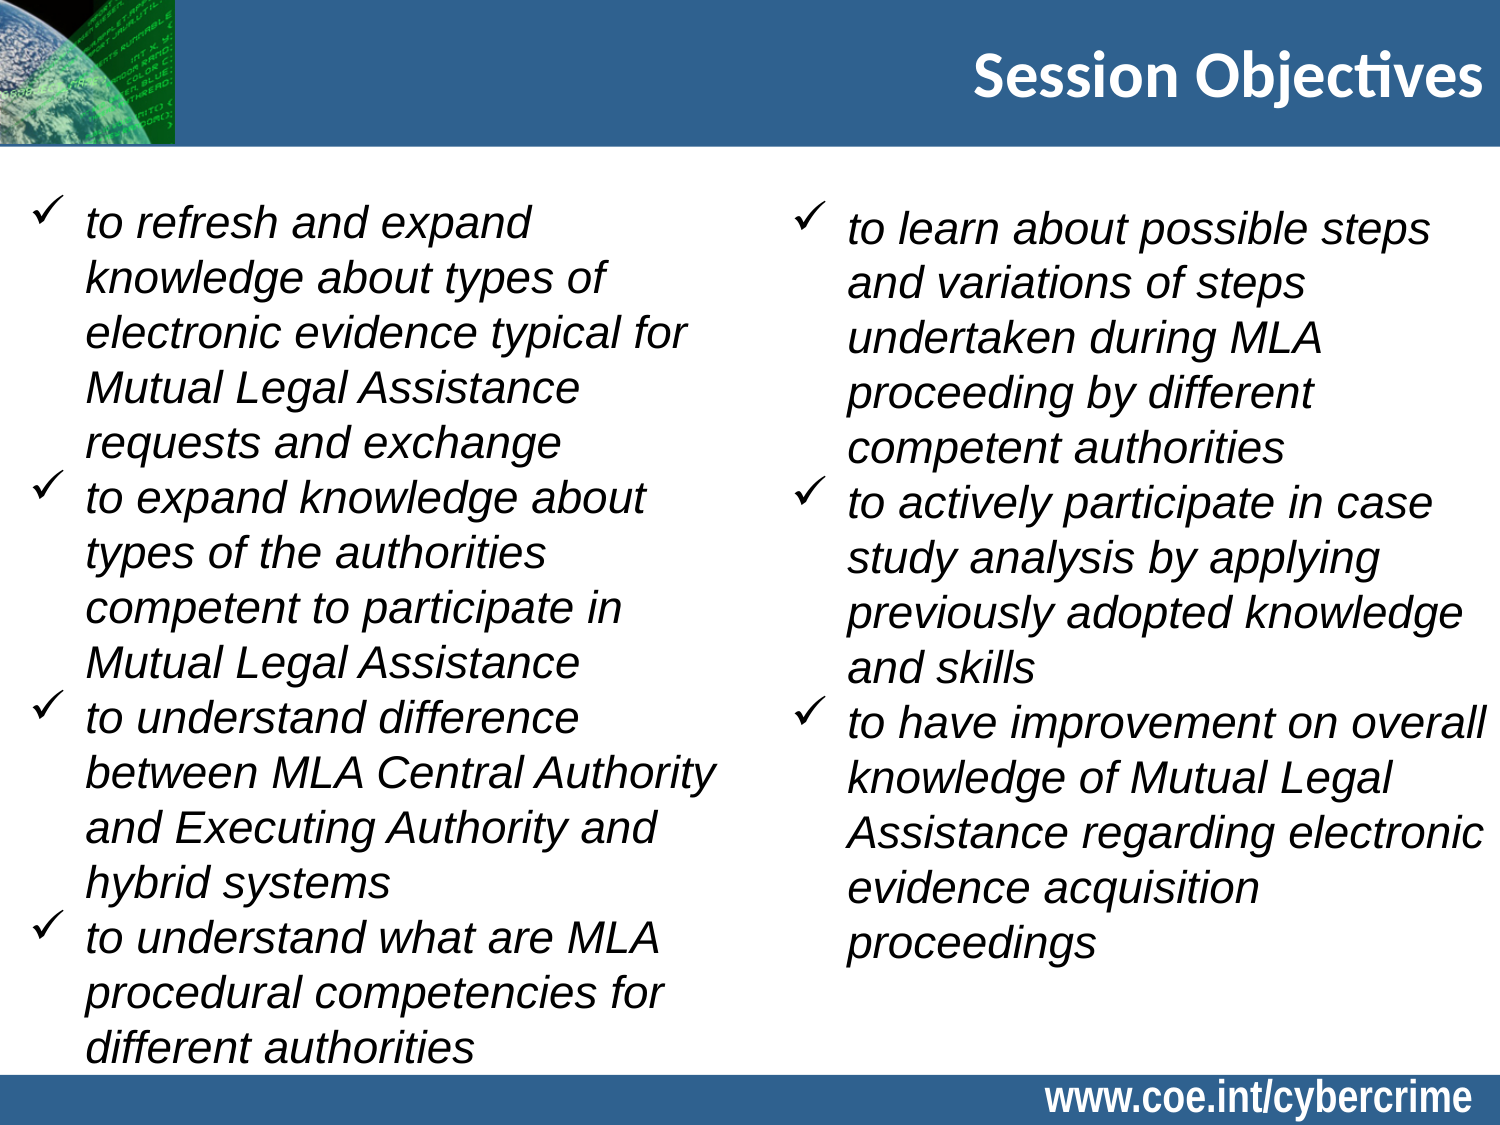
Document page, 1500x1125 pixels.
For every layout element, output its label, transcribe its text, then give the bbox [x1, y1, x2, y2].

text_box to refresh and expand knowledge about types of electronic evidence typical for Mutual Legal Assistance requests and exchange to expand knowledge about types of the authorities competent to participate in Mutual Legal Assistance to understand difference between MLA Central Authority and Executing Authority and hybrid systems to understand what are MLA procedural competencies for different authorities [14, 185, 765, 1080]
picture [0, 0, 175, 144]
text_box www.coe.int/cybercrime [1030, 1059, 1500, 1125]
text_box Session Objectives [177, 0, 1500, 149]
text_box to learn about possible steps and variations of steps undertaken during MLA proceeding by different competent authorities to actively participate in case study analysis by applying previously adopted knowledge and skills to have improvement on overall knowledge of Mutual Legal Assistance regarding electronic evidence acquisition proceedings [776, 190, 1500, 1031]
text_box [0, 1073, 1030, 1125]
